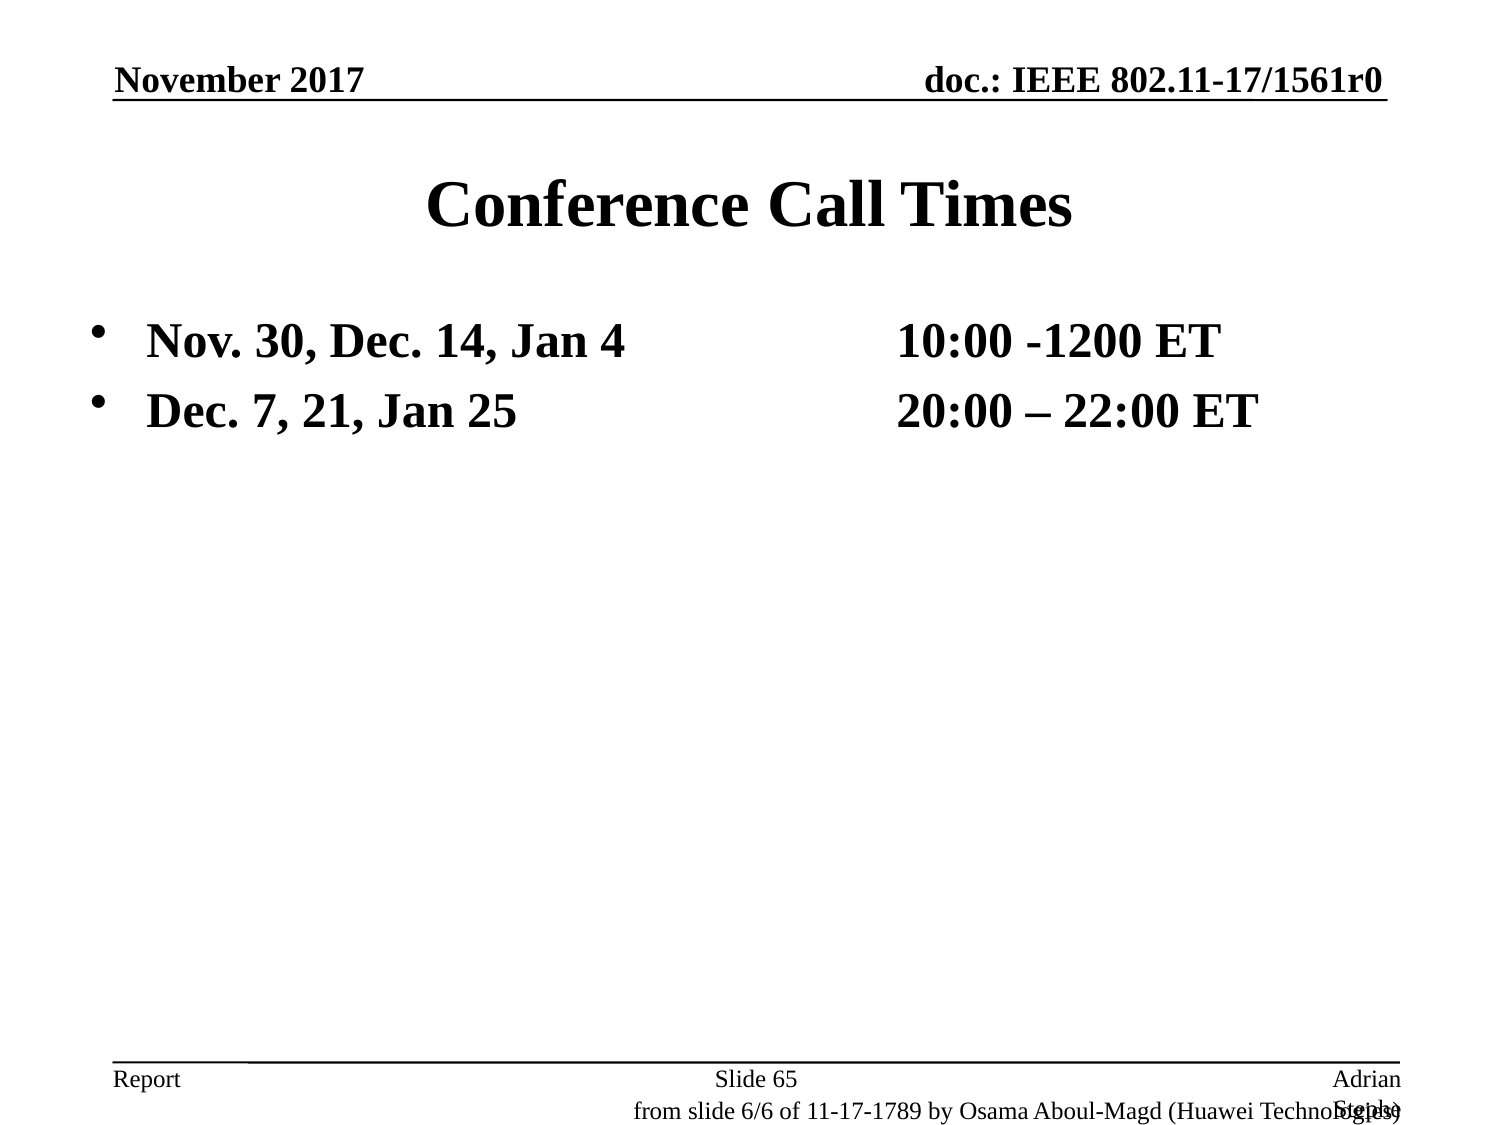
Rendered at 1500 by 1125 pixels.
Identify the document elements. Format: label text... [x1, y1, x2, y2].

title Conference Call Times [112, 112, 1388, 288]
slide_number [114, 54, 374, 101]
text_box from slide 6/6 of 11-17-1789 by Osama Aboul-Magd (Huawei Technologies) [343, 1087, 1417, 1125]
footer Adrian Stephens, Intel Corporation [1324, 1061, 1402, 1087]
slide_number Slide 65 [711, 1061, 801, 1093]
list Nov. 30, Dec. 14, Jan 4 10:00 -1200 ET Dec. 7, 21, Jan 25 20:00 – 22:00 ET [75, 299, 1450, 975]
